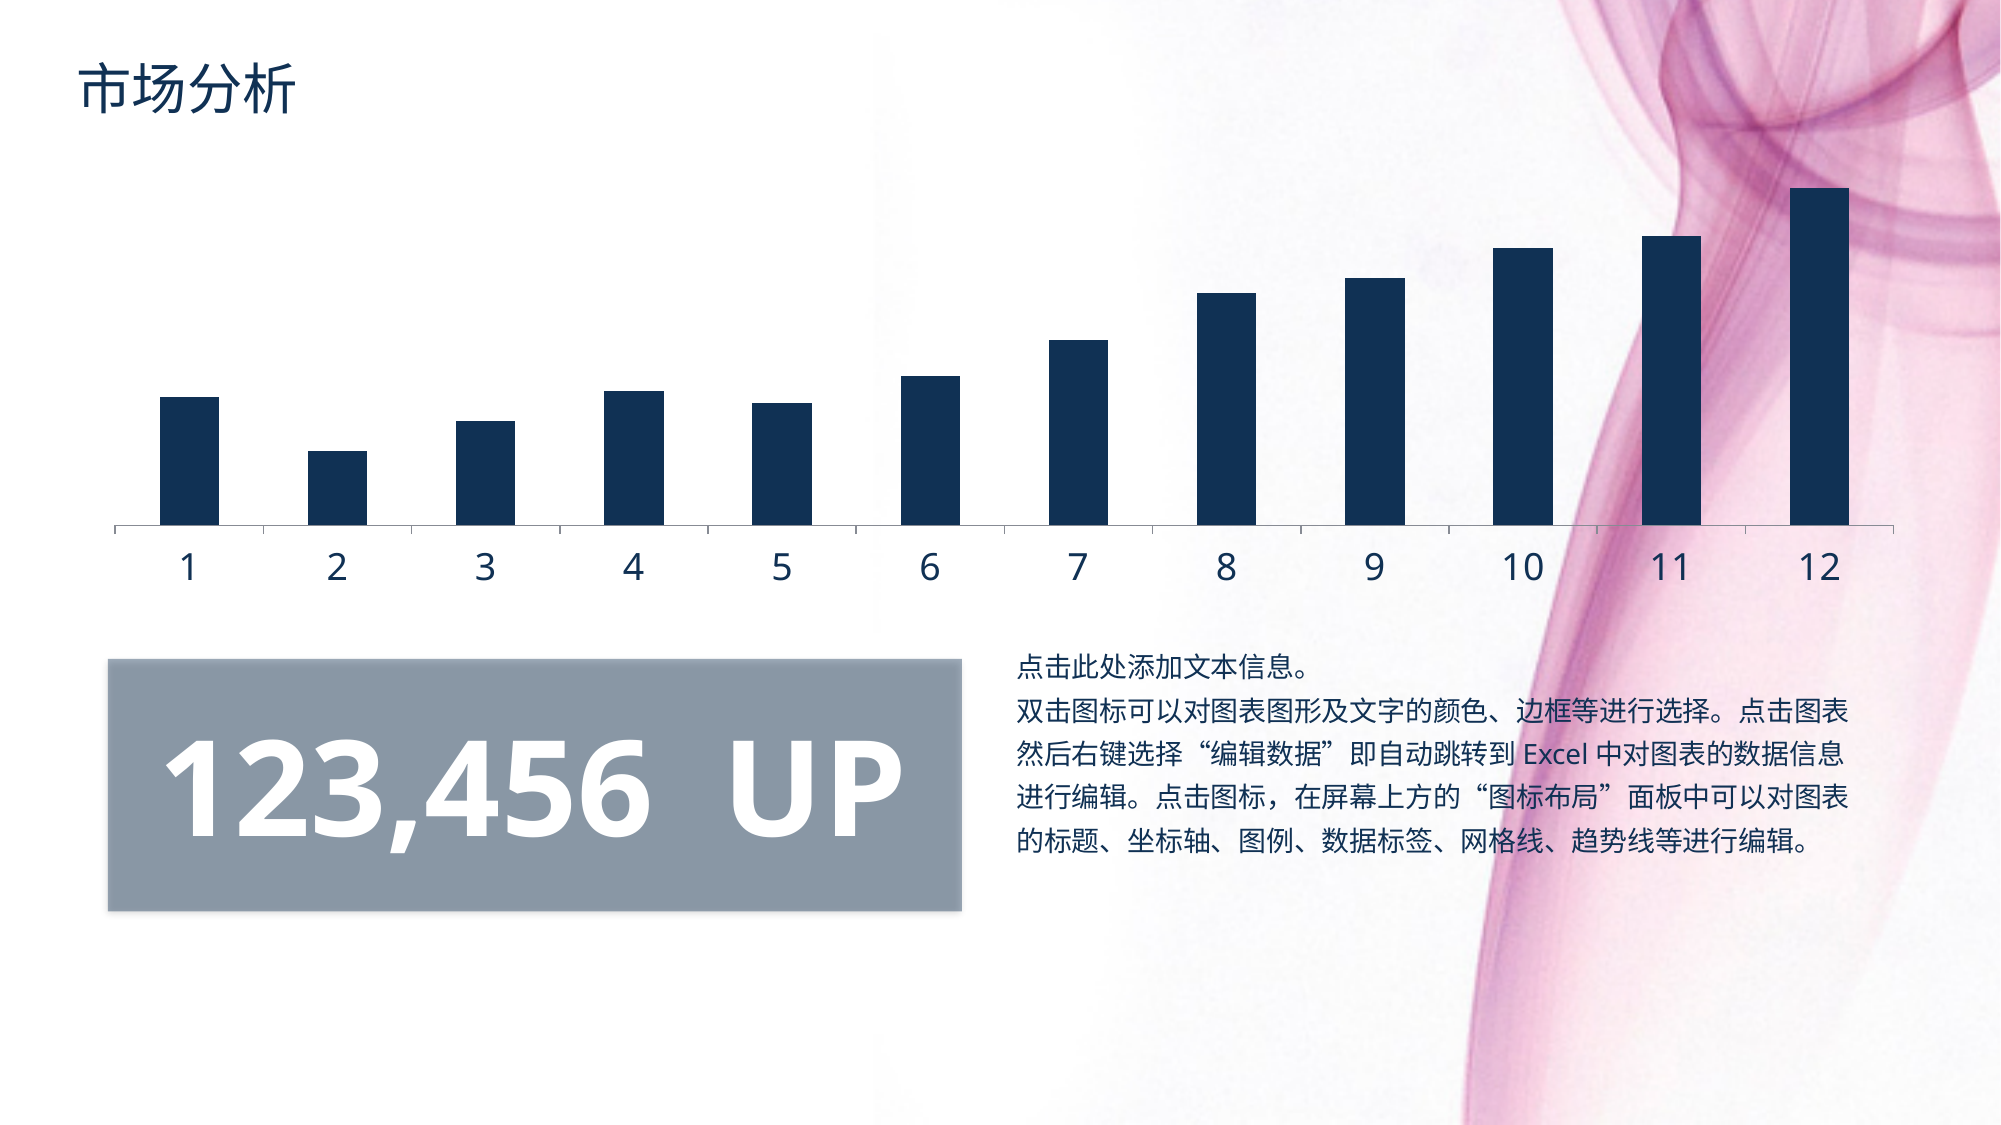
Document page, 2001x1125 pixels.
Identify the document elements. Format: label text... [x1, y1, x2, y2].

picture [0, 0, 2001, 1125]
text_box 点击此处添加文本信息。 双击图标可以对图表图形及文字的颜色、边框等进行选择。点击图表然后右键选择“编辑数据”即自动跳转到Excel中对图表的数据信息进行编辑。点击图标，在屏幕上方的“图标布局”面板中可以对图表的标题、坐标轴、图例、数据标签、网格线、趋势线等进行编辑。 [1001, 632, 1887, 865]
text_box 123,456 UP [143, 695, 923, 871]
text_box 市场分析 [61, 46, 314, 129]
chart [77, 158, 1931, 601]
text_box [107, 658, 963, 912]
